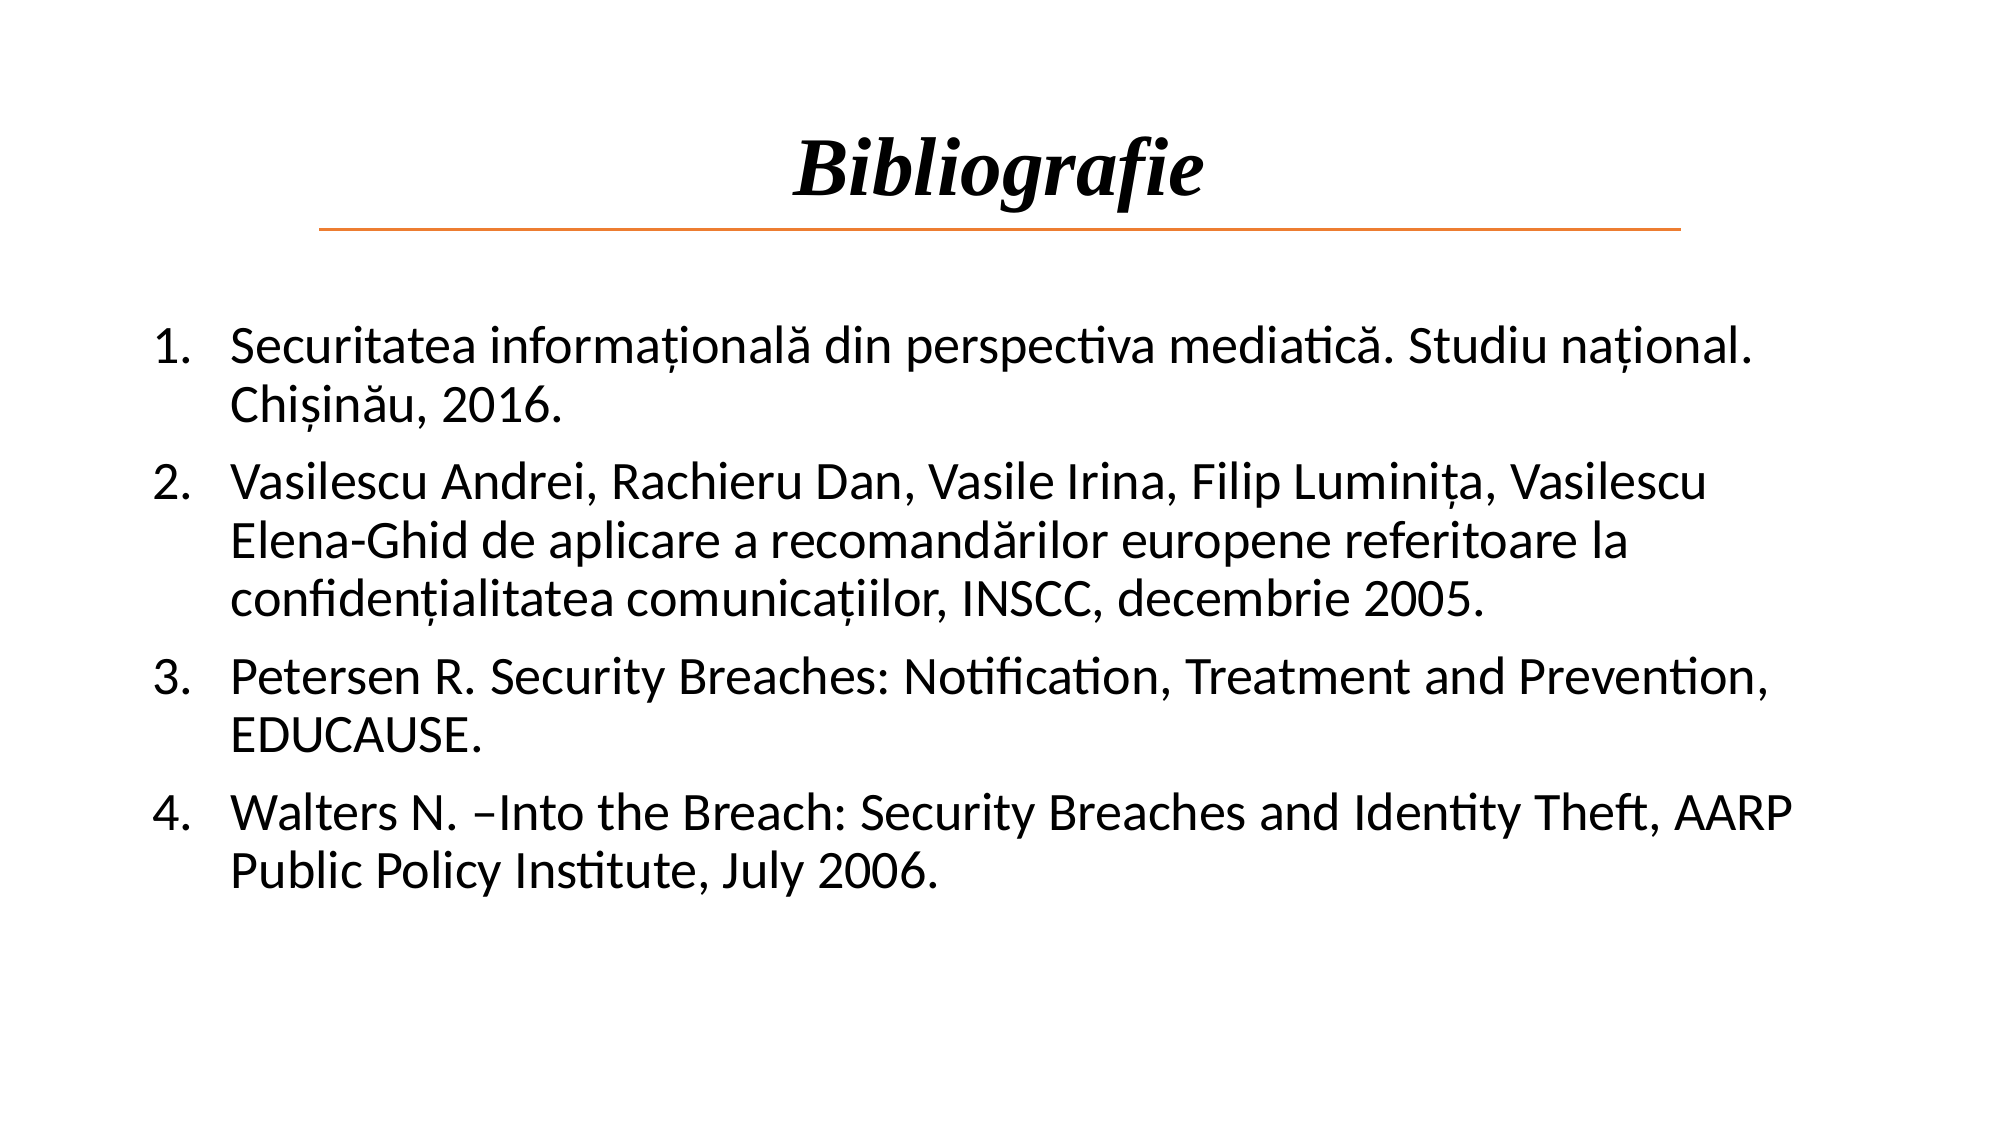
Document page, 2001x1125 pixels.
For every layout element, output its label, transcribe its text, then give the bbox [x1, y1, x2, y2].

list Securitatea informațională din perspectiva mediatică. Studiu național. Chișinău, 2016. Vasilescu Andrei, Rachieru Dan, Vasile Irina, Filip Luminiţa, Vasilescu Elena-Ghid de aplicare a recomandărilor europene referitoare la confidenţialitatea comunicaţiilor, INSCC, decembrie 2005. Petersen R. Security Breaches: Notification, Treatment and Prevention, EDUCAUSE. Walters N. –Into the Breach: Security Breaches and Identity Theft, AARP Public Policy Institute, July 2006. [137, 309, 1863, 914]
title Bibliografie [137, 59, 1863, 278]
